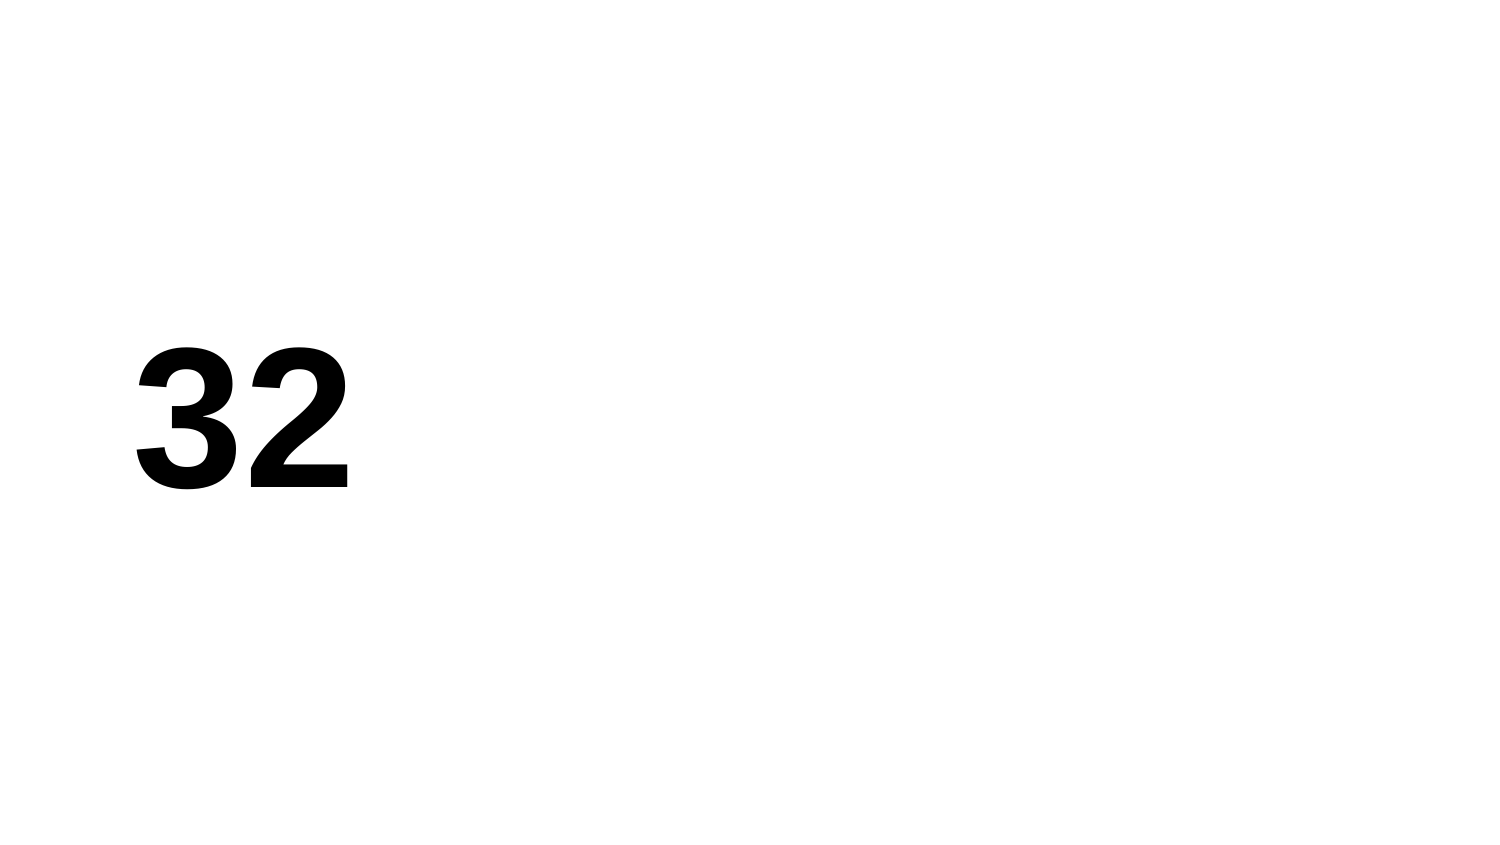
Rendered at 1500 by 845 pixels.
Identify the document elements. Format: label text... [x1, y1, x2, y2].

text_box 32 [132, 295, 969, 520]
